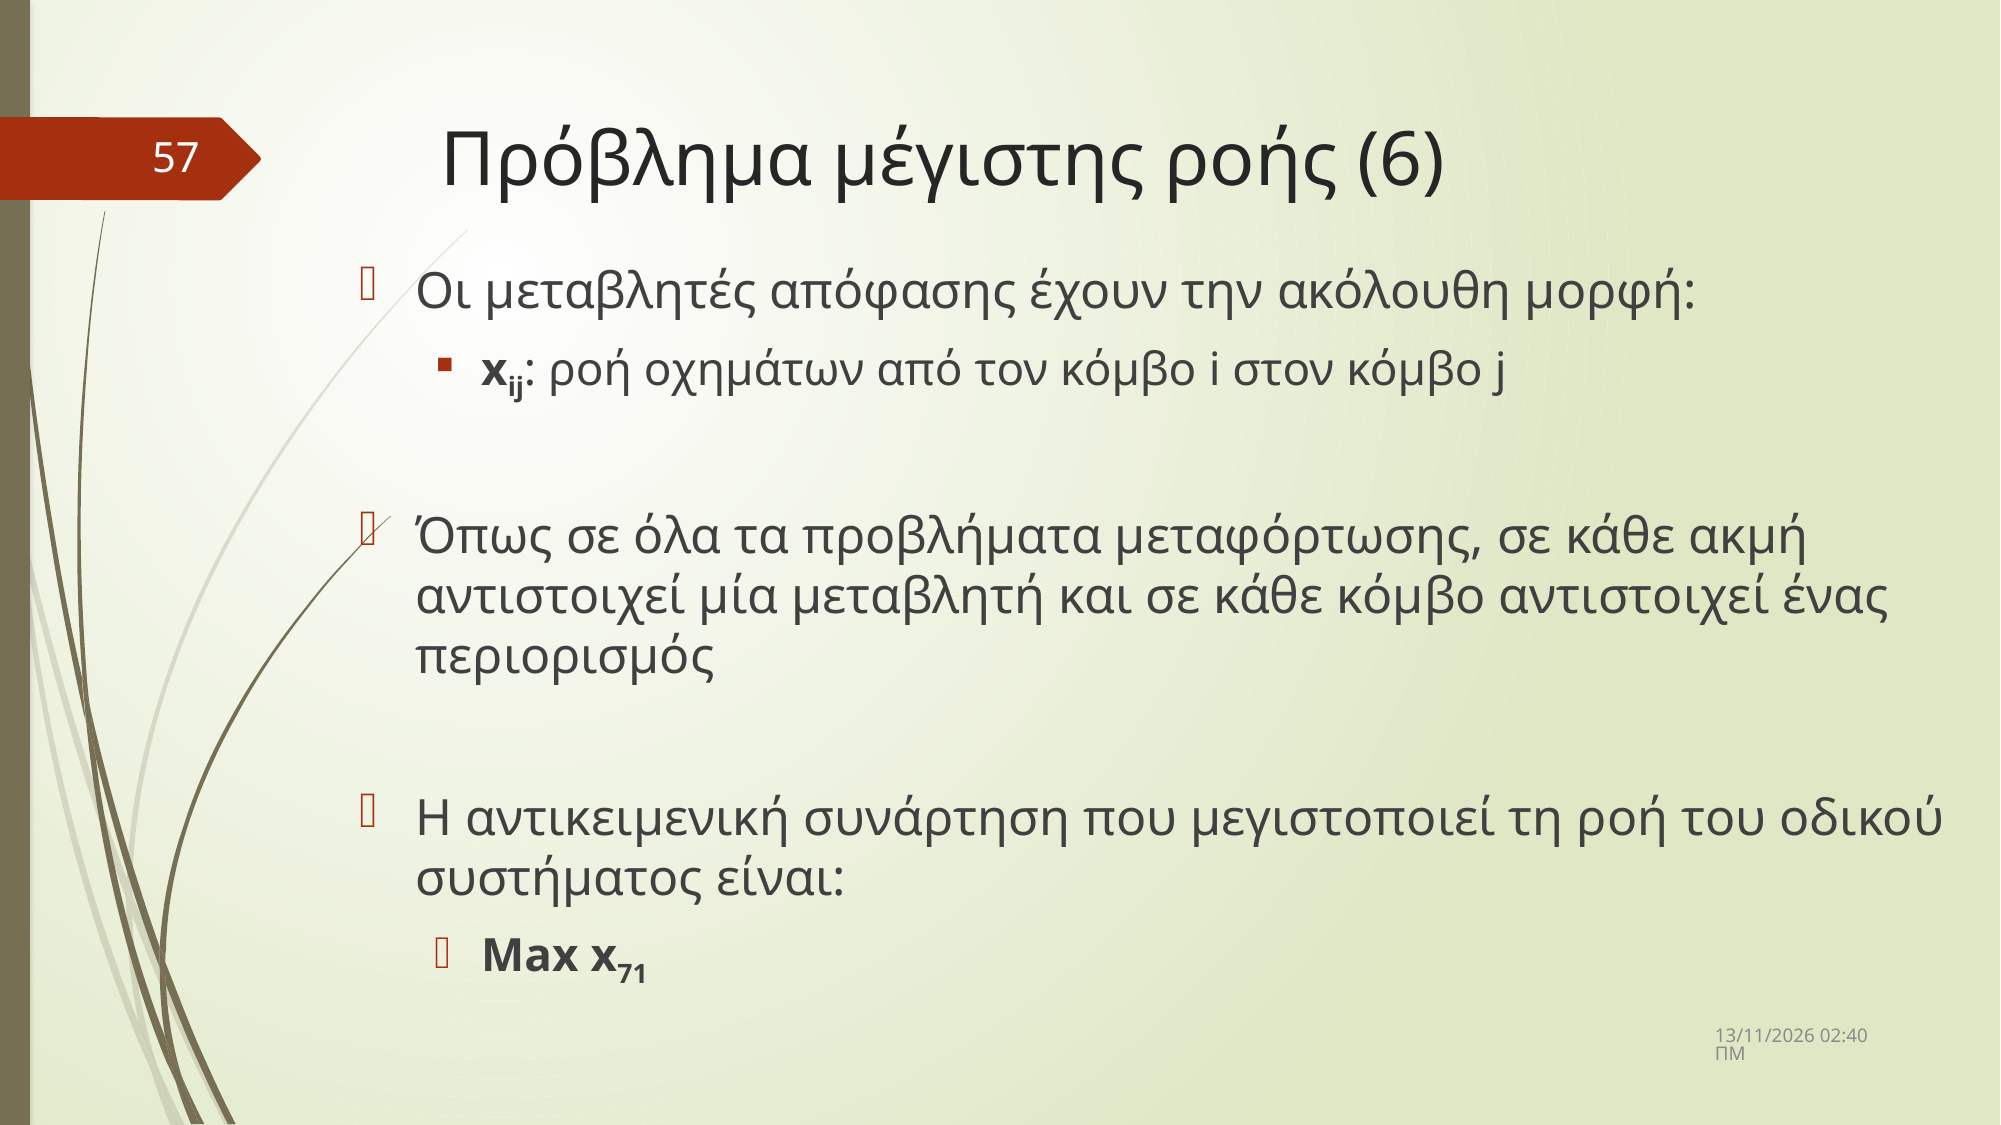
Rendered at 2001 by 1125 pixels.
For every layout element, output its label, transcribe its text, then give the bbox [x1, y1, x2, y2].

list Οι μεταβλητές απόφασης έχουν την ακόλουθη μορφή: xij: ροή οχημάτων από τον κόμβο i στον κόμβο j Όπως σε όλα τα προβλήματα μεταφόρτωσης, σε κάθε ακμή αντιστοιχεί μία μεταβλητή και σε κάθε κόμβο αντιστοιχεί ένας περιορισμός Η αντικειμενική συνάρτηση που μεγιστοποιεί τη ροή του οδικού συστήματος είναι: Max x71 [344, 251, 2000, 1125]
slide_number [1699, 1005, 1888, 1067]
slide_number 57 [87, 129, 216, 190]
title Πρόβλημα μέγιστης ροής (6) [425, 102, 1923, 251]
